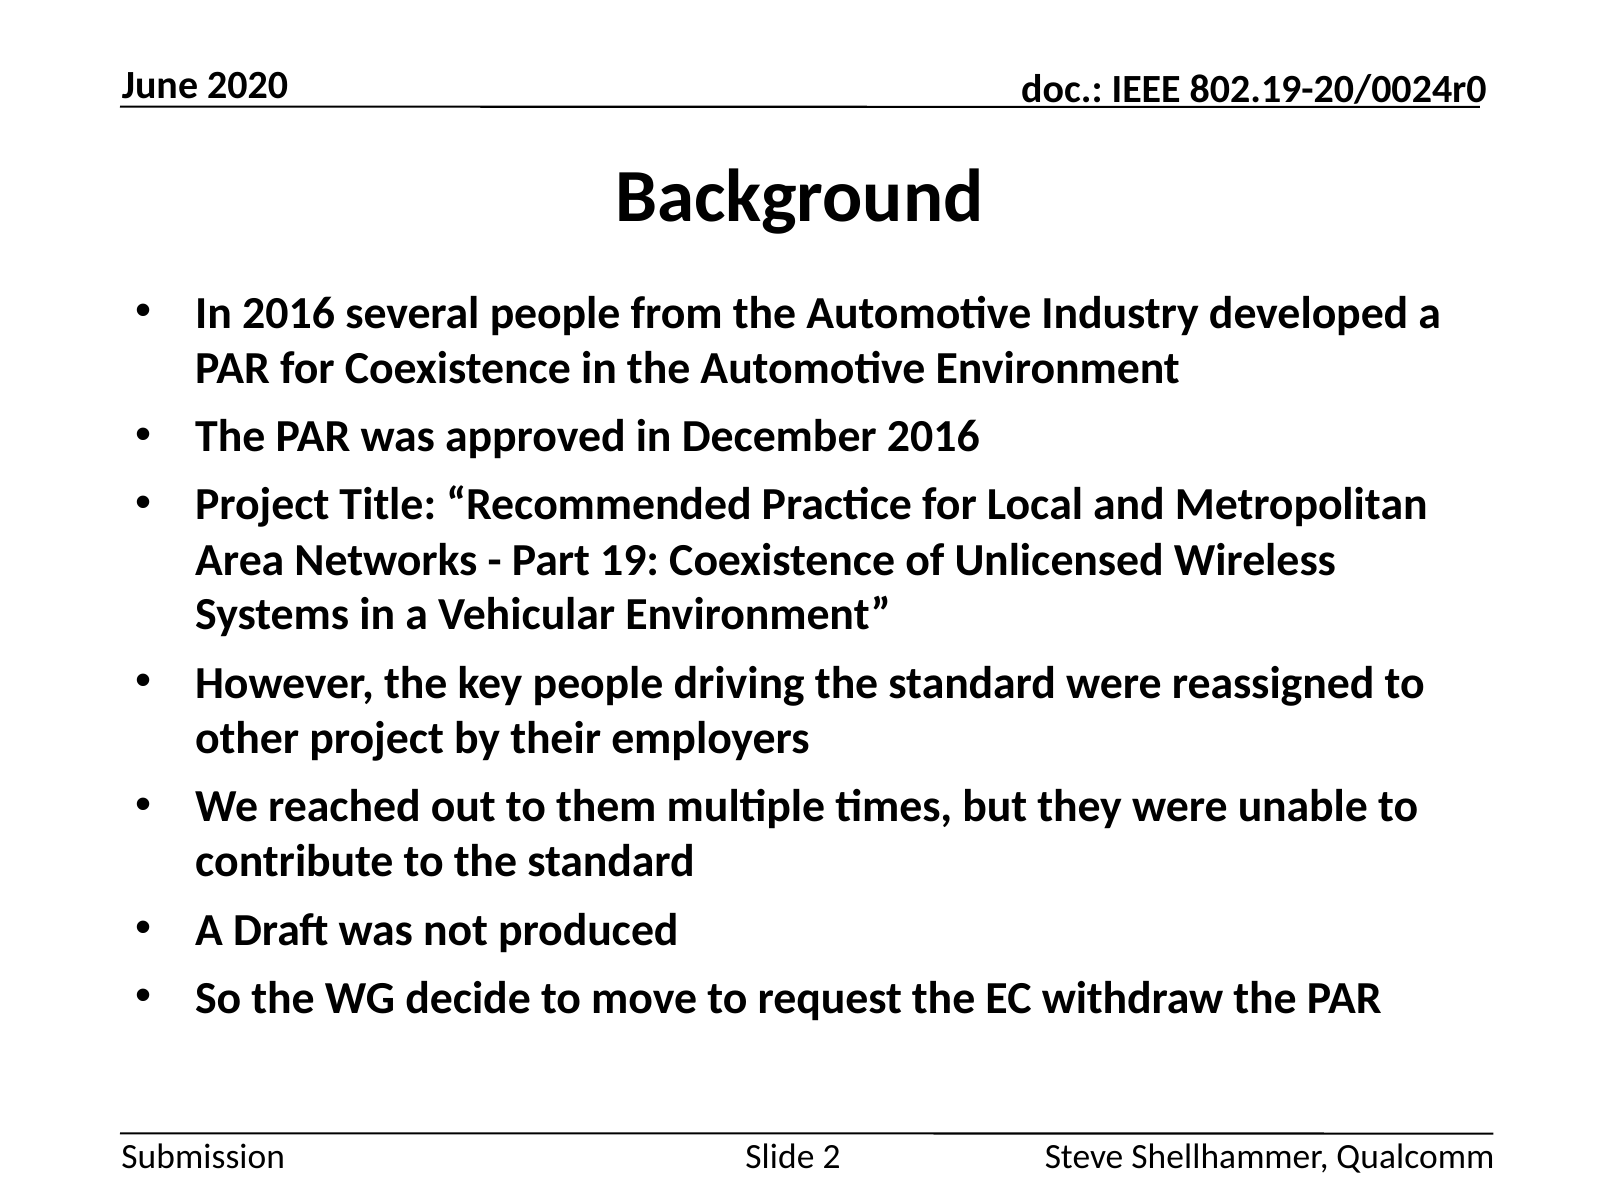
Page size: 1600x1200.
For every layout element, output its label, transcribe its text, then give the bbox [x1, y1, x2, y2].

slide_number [121, 58, 451, 107]
footer Steve Shellhammer, Qualcomm [937, 1132, 1495, 1174]
slide_number Slide 2 [733, 1132, 854, 1197]
list In 2016 several people from the Automotive Industry developed a PAR for Coexistence in the Automotive Environment The PAR was approved in December 2016 Project Title: “Recommended Practice for Local and Metropolitan Area Networks - Part 19: Coexistence of Unlicensed Wireless Systems in a Vehicular Environment” However, the key people driving the standard were reassigned to other project by their employers We reached out to them multiple times, but they were unable to contribute to the standard A Draft was not produced So the WG decide to move to request the EC withdraw the PAR [119, 274, 1480, 1067]
title Background [119, 119, 1480, 263]
